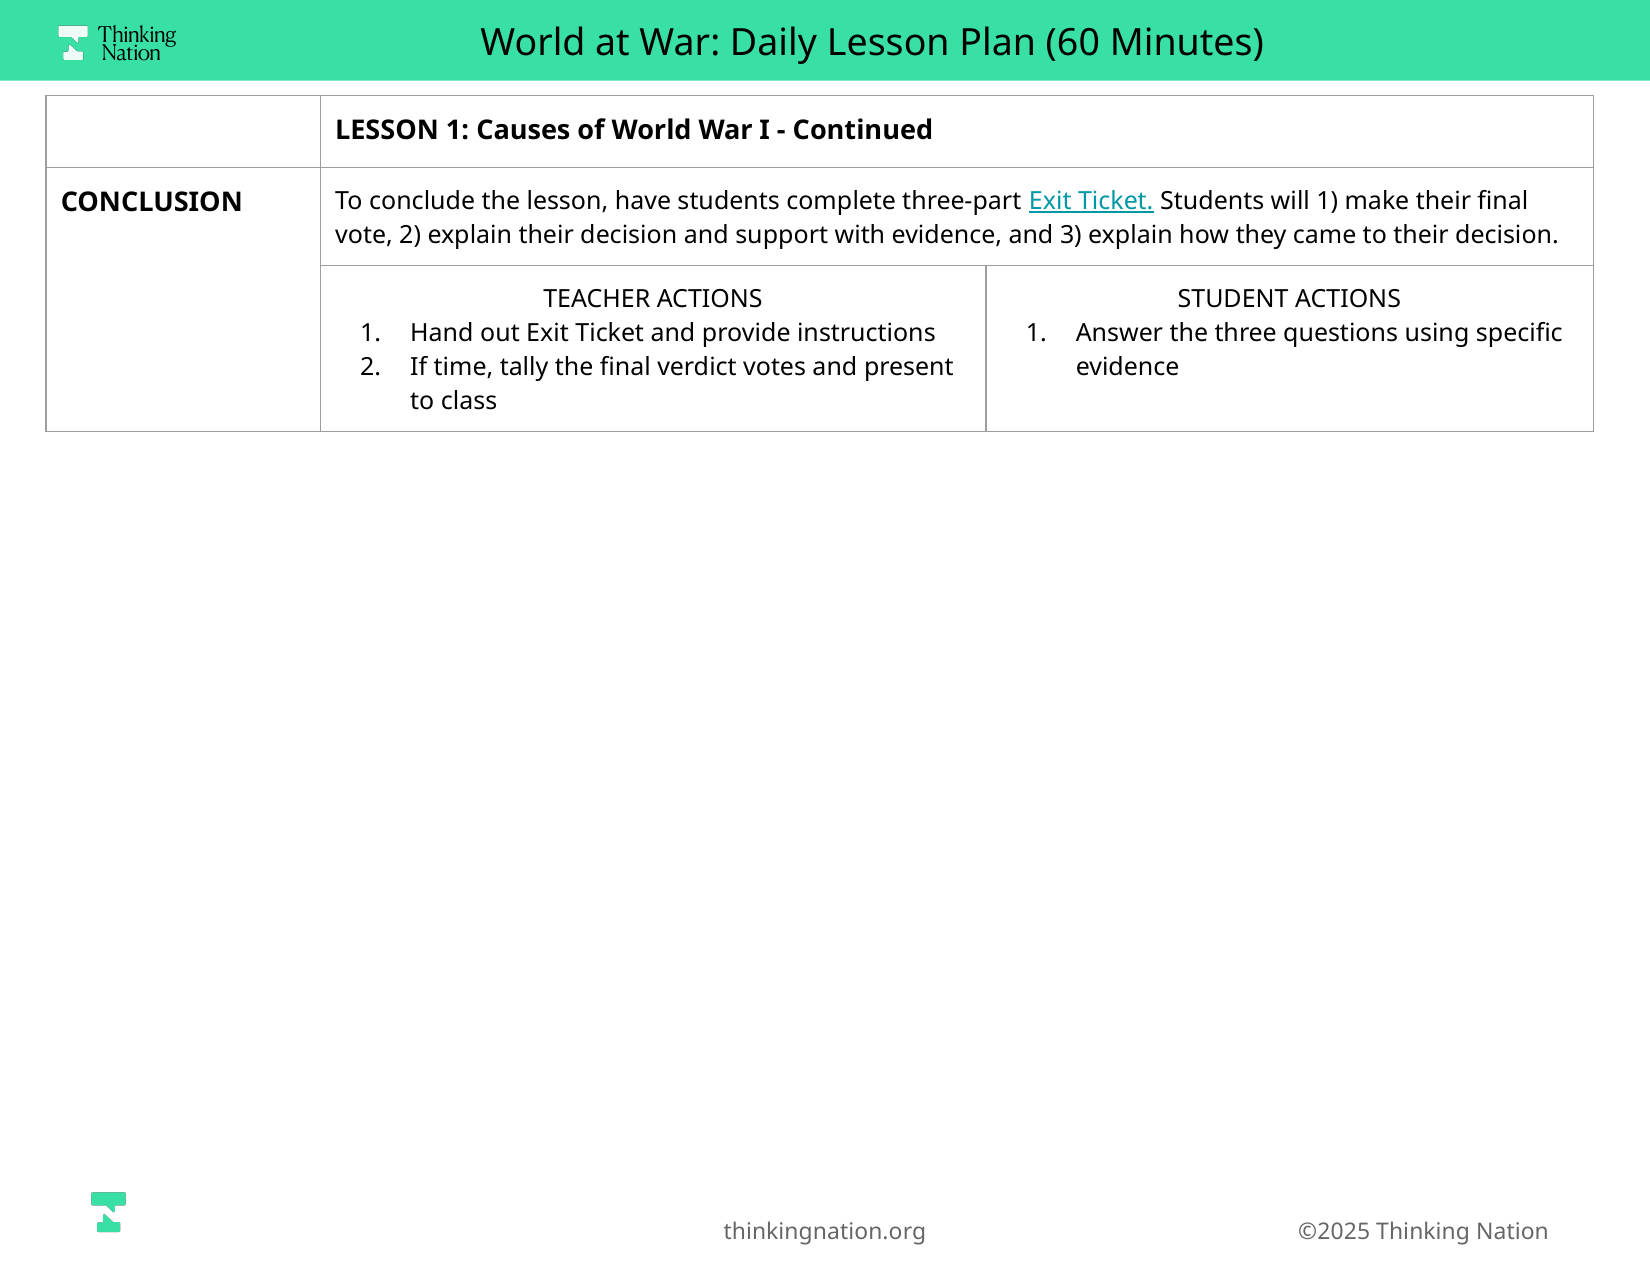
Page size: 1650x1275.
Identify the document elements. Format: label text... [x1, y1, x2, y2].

table_cell TEACHER ACTIONS Hand out Exit Ticket and provide instructions If time, tally the final verdict votes and present to class [321, 266, 985, 431]
table_header LESSON 1: Causes of World War I - Continued [321, 96, 1593, 167]
table_header [47, 96, 320, 167]
text_box World at War: Daily Lesson Plan (60 Minutes) [0, 0, 1650, 81]
text_box ©2025 Thinking Nation [1174, 1200, 1566, 1240]
text_box thinkingnation.org [629, 1200, 1021, 1240]
picture [80, 1184, 136, 1240]
table_cell STUDENT ACTIONS Answer the three questions using specific evidence [987, 266, 1593, 431]
picture [45, 14, 180, 85]
table_cell CONCLUSION [47, 168, 320, 431]
table_cell To conclude the lesson, have students complete three-part Exit Ticket. Students will 1) make their final vote, 2) explain their decision and support with evidence, and 3) explain how they came to their decision. [321, 168, 1593, 265]
